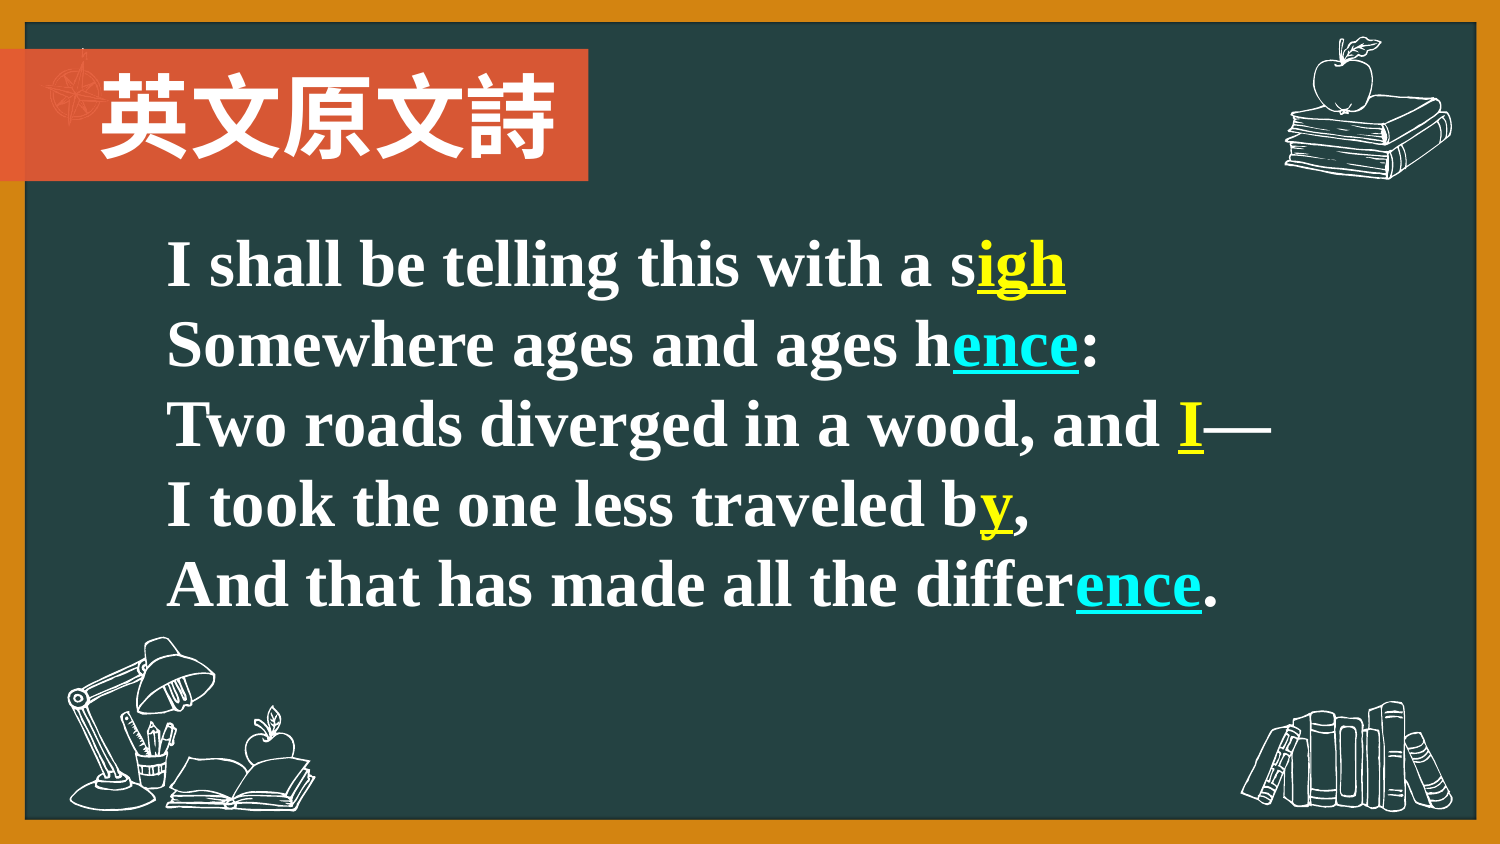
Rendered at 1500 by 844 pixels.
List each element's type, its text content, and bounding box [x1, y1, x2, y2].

text_box I shall be telling this with a sigh Somewhere ages and ages hence: Two roads diverged in a wood, and I— I took the one less traveled by, And that has made all the difference. [152, 212, 1500, 627]
text_box 英文原文詩 [0, 48, 589, 182]
picture [0, 0, 1500, 844]
